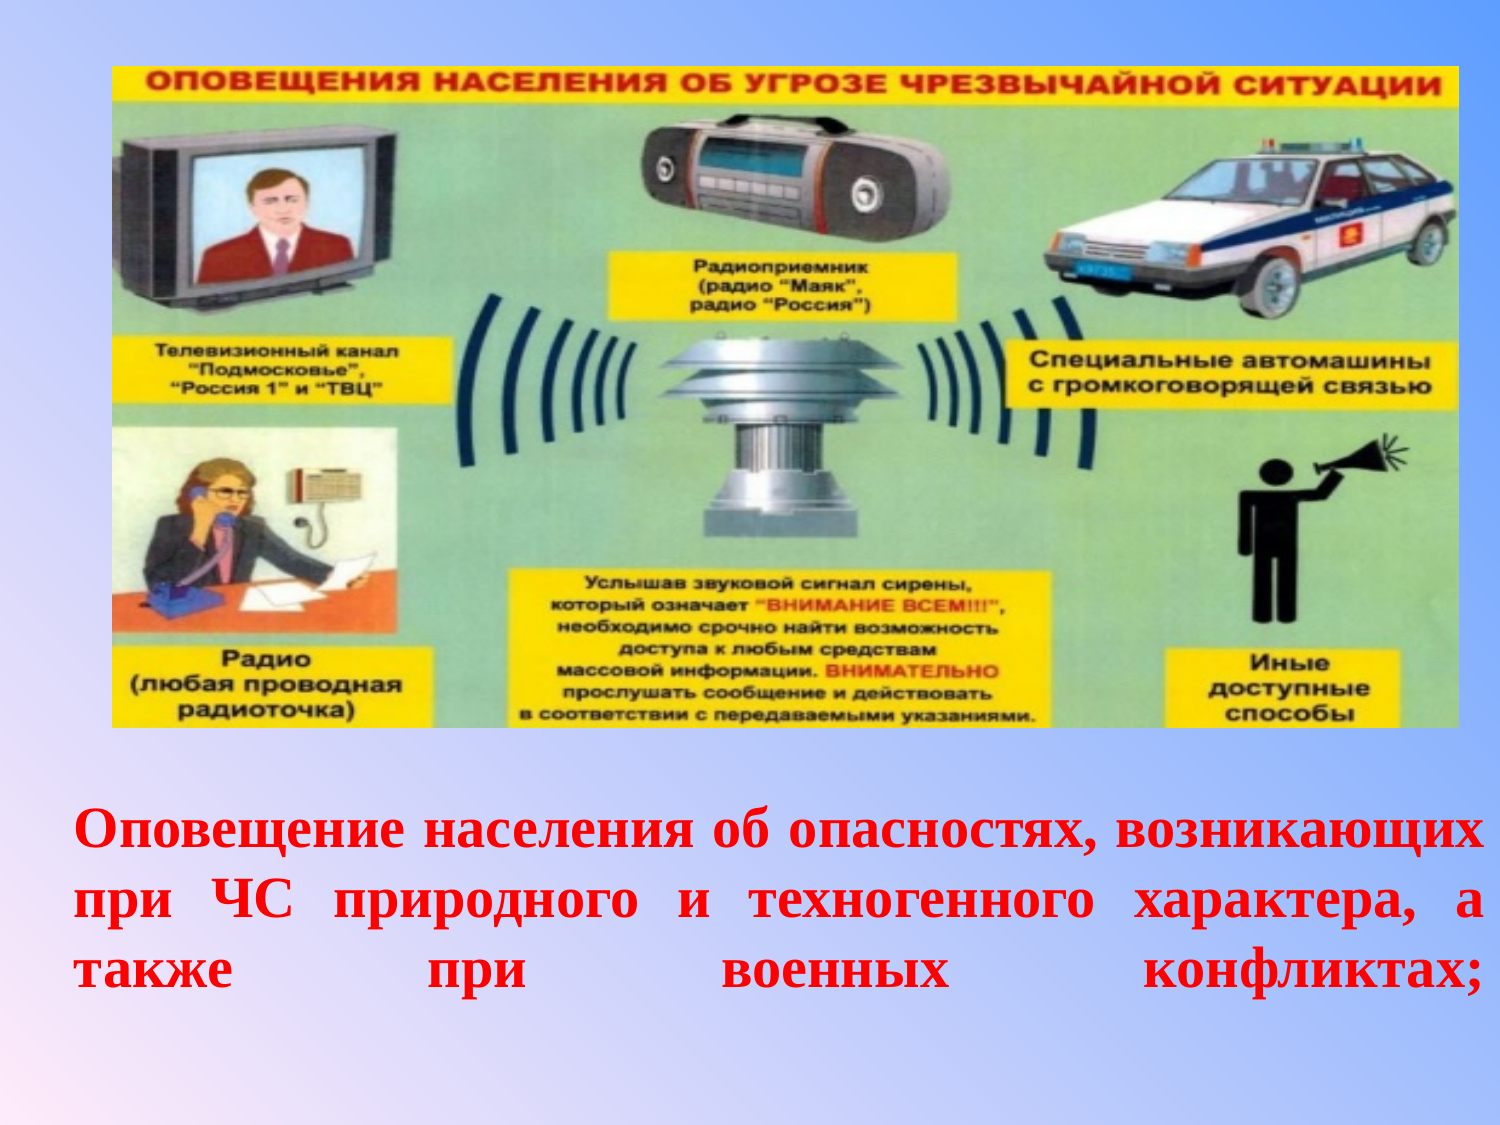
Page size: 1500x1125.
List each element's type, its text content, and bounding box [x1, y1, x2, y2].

picture [111, 66, 1459, 729]
title Оповещение населения об опасностях, возникающих при ЧС природного и техногенного характера, а также при военных конфликтах; [58, 751, 1500, 1106]
